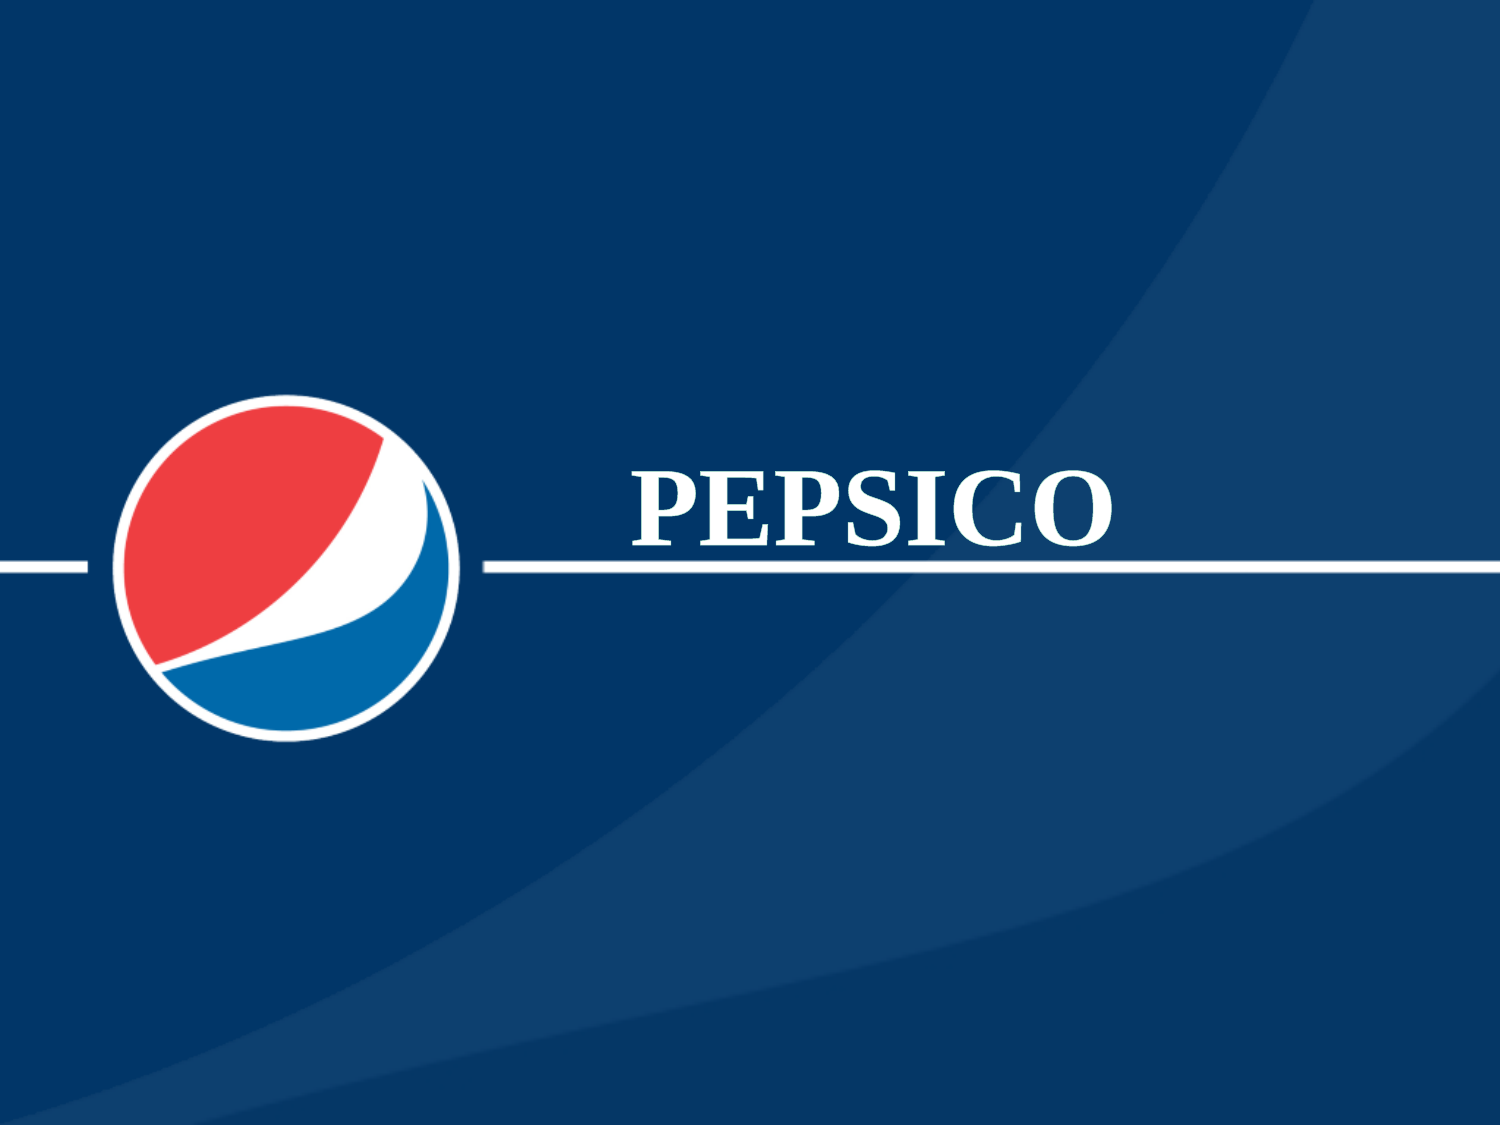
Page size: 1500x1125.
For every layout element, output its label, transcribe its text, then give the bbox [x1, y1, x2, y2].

picture [0, 0, 1500, 1125]
text_box PEPSICO [614, 424, 1133, 575]
